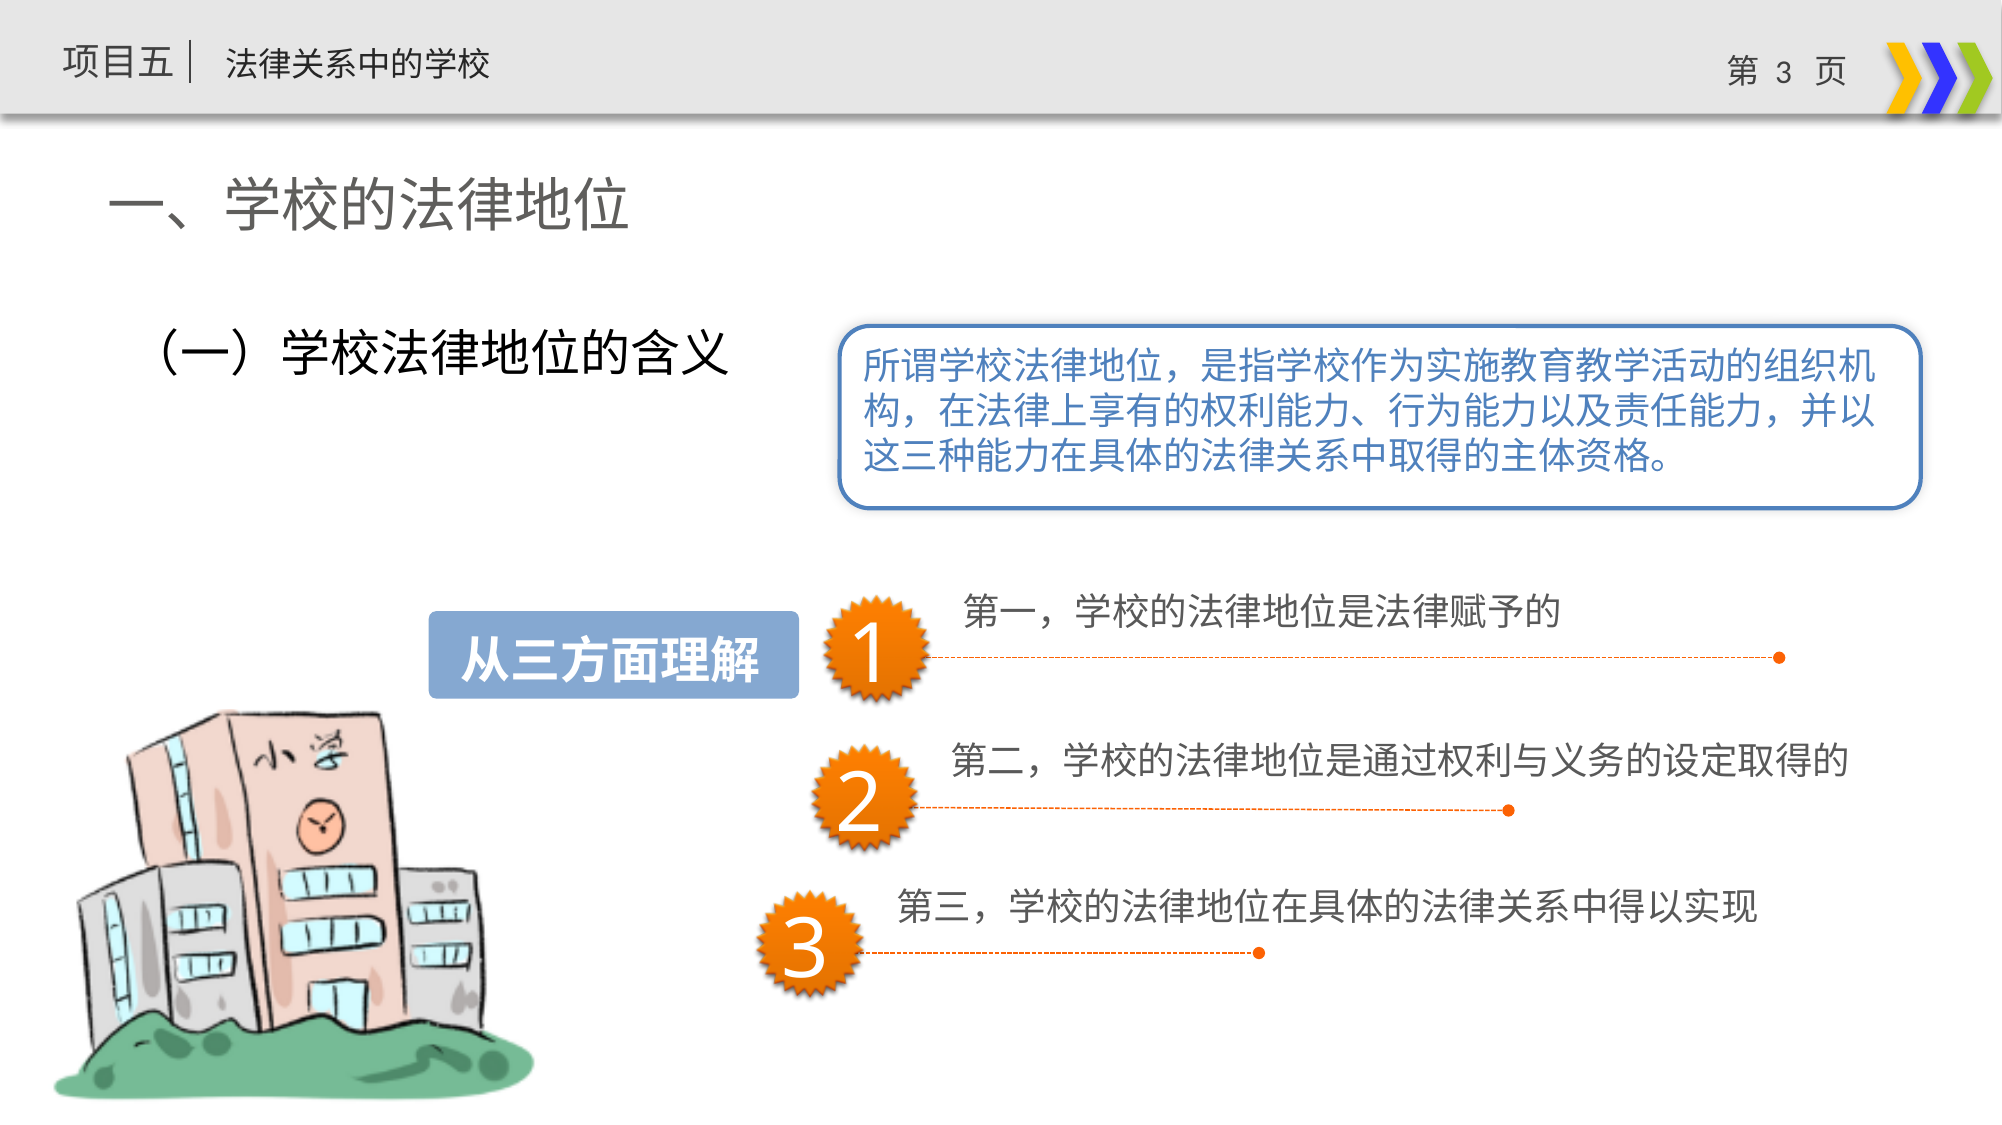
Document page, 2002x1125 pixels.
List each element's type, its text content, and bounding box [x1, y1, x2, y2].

text_box 第三，学校的法律地位在具体的法律关系中得以实现 [881, 866, 1915, 936]
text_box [804, 740, 924, 860]
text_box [750, 886, 870, 1005]
text_box 所谓学校法律地位，是指学校作为实施教育教学活动的组织机构，在法律上享有的权利能力、行为能力以及责任能力，并以这三种能力在具体的法律关系中取得的主体资格。 [837, 323, 1923, 511]
text_box 一、学校的法律地位 [92, 160, 674, 246]
picture [31, 709, 546, 1104]
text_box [928, 807, 1509, 811]
text_box 第一，学校的法律地位是法律赋予的 [947, 571, 1981, 641]
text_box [428, 610, 800, 699]
text_box 第二，学校的法律地位是通过权利与义务的设定取得的 [935, 721, 1969, 790]
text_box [817, 590, 936, 710]
text_box （一）学校法律地位的含义 [115, 314, 806, 389]
